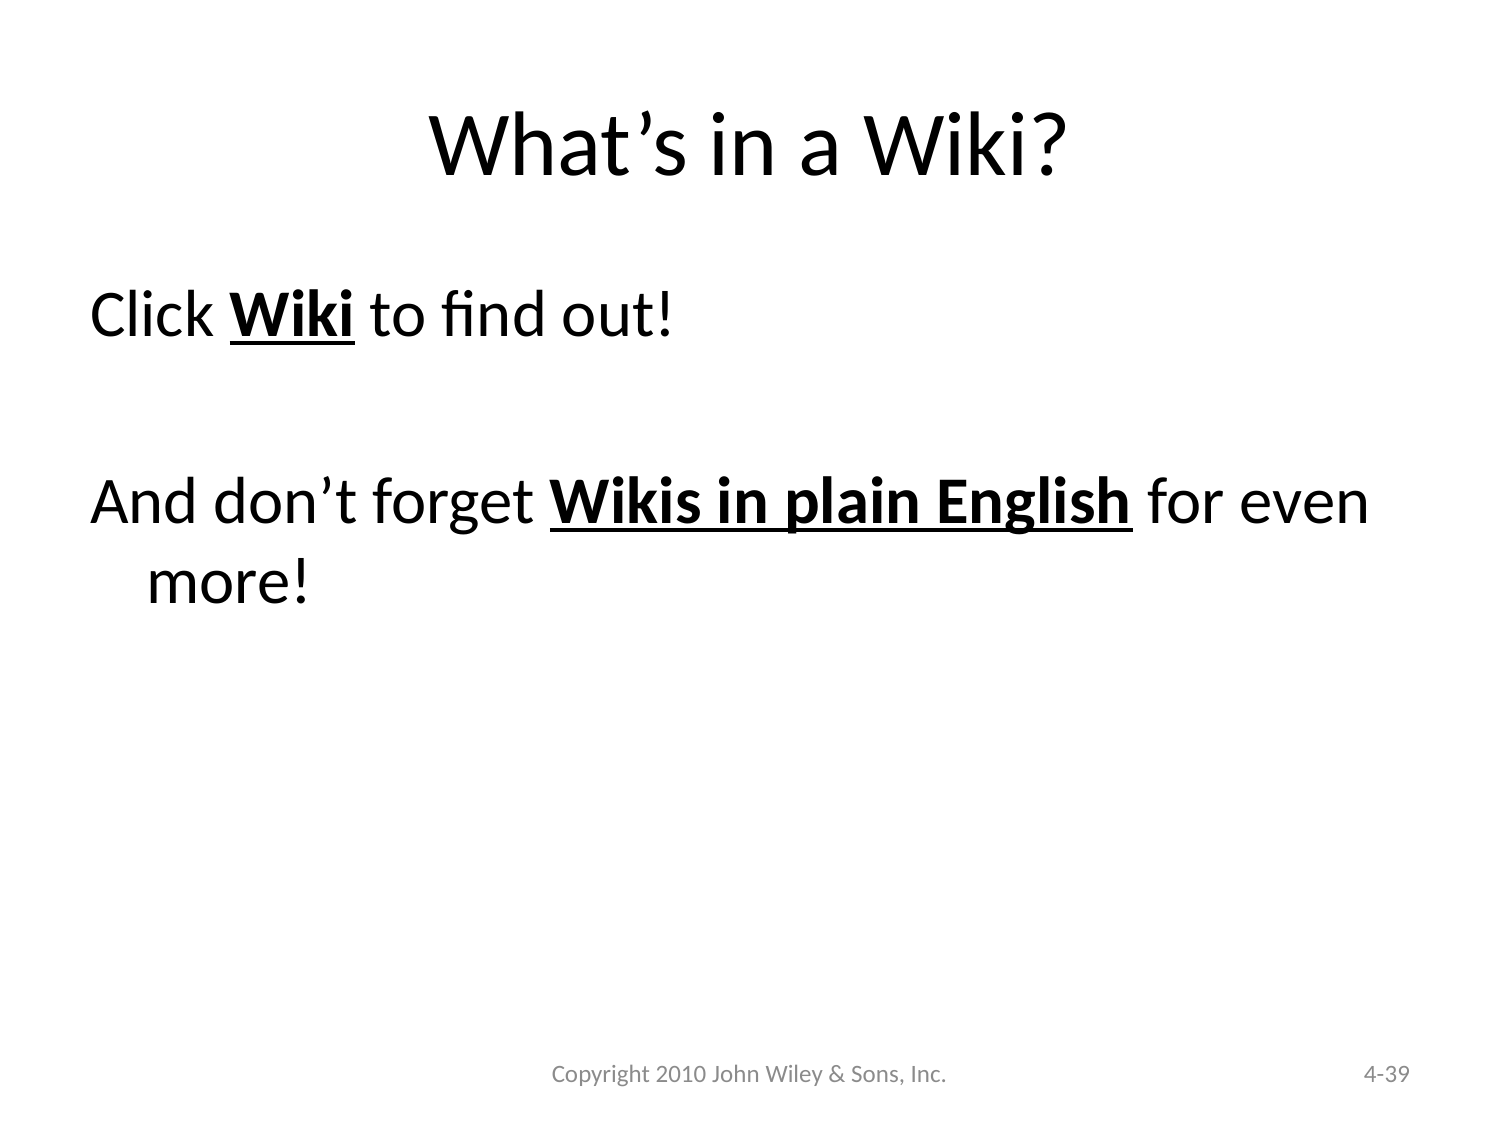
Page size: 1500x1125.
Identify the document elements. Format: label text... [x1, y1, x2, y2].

title What’s in a Wiki? [75, 45, 1425, 233]
list Click Wiki to find out! And don’t forget Wikis in plain English for even more! [75, 262, 1425, 1005]
footer Copyright 2010 John Wiley & Sons, Inc. [512, 1042, 988, 1103]
slide_number 4-39 [1074, 1042, 1425, 1103]
